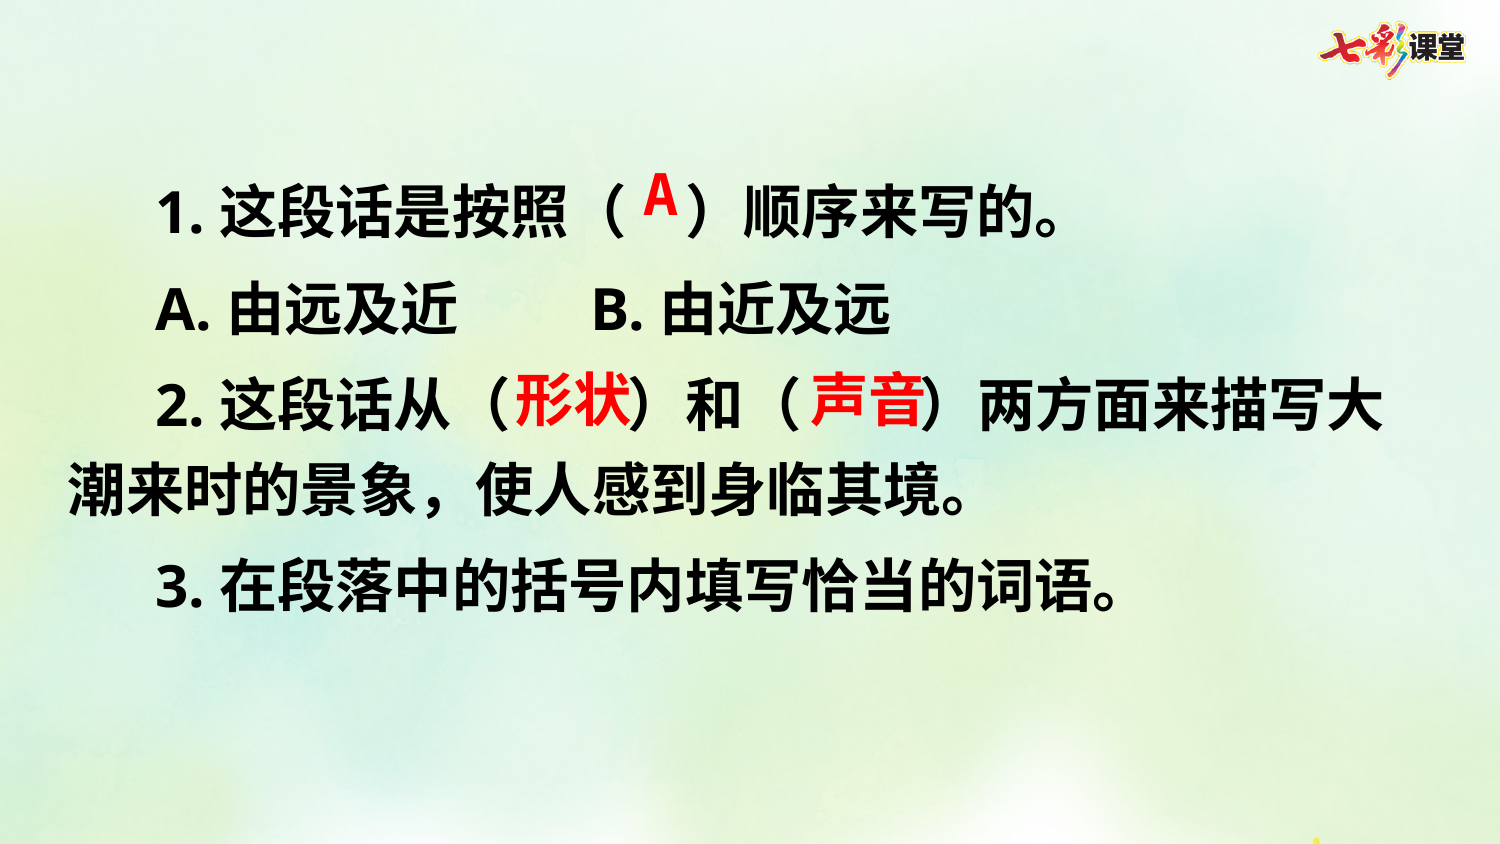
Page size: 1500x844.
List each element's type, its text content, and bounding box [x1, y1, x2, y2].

text_box A [629, 150, 723, 235]
text_box 1.这段话是按照（ ）顺序来写的。 A.由远及近 B.由近及远 2.这段话从（ ）和（ ）两方面来描写大潮来时的景象，使人感到身临其境。 3.在段落中的括号内填写恰当的词语。 [53, 154, 1447, 627]
picture [0, 0, 1500, 844]
text_box 形状 [500, 356, 666, 441]
text_box 声音 [795, 356, 949, 441]
